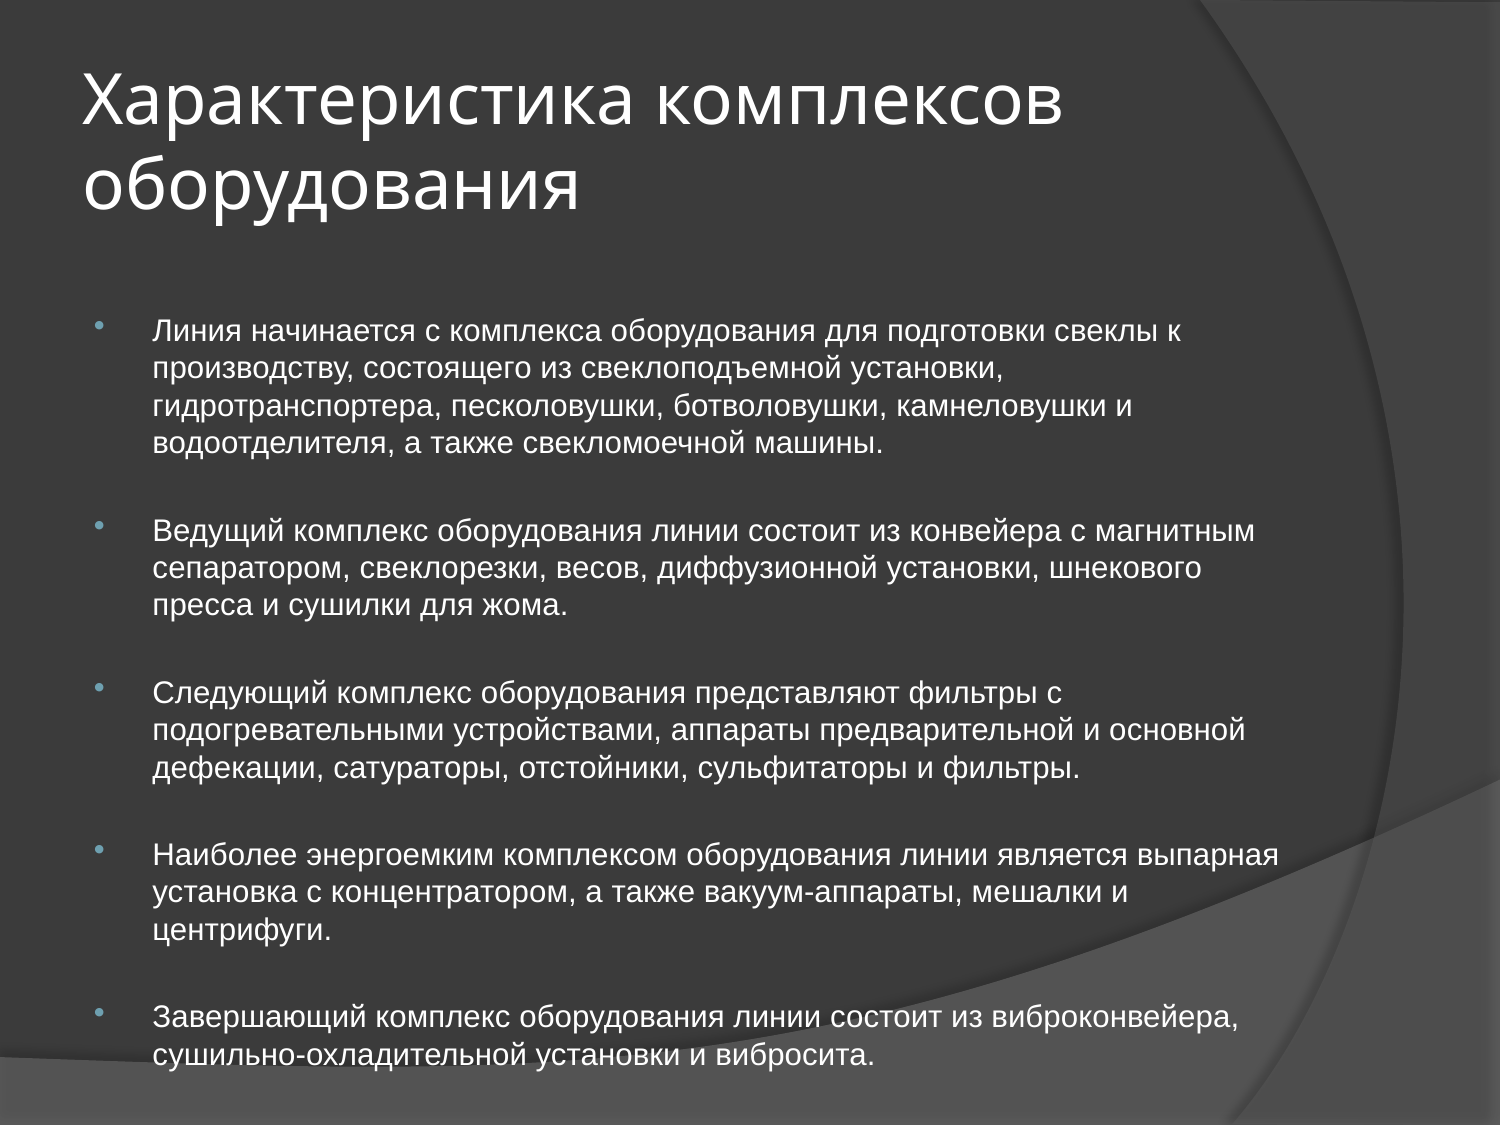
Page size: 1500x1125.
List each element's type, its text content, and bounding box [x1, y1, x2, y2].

title Характеристика комплексов оборудования [75, 45, 1300, 233]
list Линия начинается с комплекса оборудования для подготовки свеклы к производству, состоящего из свеклоподъемной установки, гидротранспортера, песколовушки, ботволовушки, камнеловушки и водоотделителя, а также свекломоечной машины. Ведущий комплекс оборудования линии состоит из конвейера с магнитным сепаратором, свеклорезки, весов, диффузионной установки, шнекового пресса и сушилки для жома. Следующий комплекс оборудования представляют фильтры с подогревательными устройствами, аппараты предварительной и основной дефекации, сатураторы, отстойники, сульфитаторы и фильтры. Наиболее энергоемким комплексом оборудования линии является выпарная установка с концентратором, а также вакуум-аппараты, мешалки и центрифуги. Завершающий комплекс оборудования линии состоит из виброконвейера, сушильно-охладительной установки и вибросита. [75, 302, 1300, 1083]
